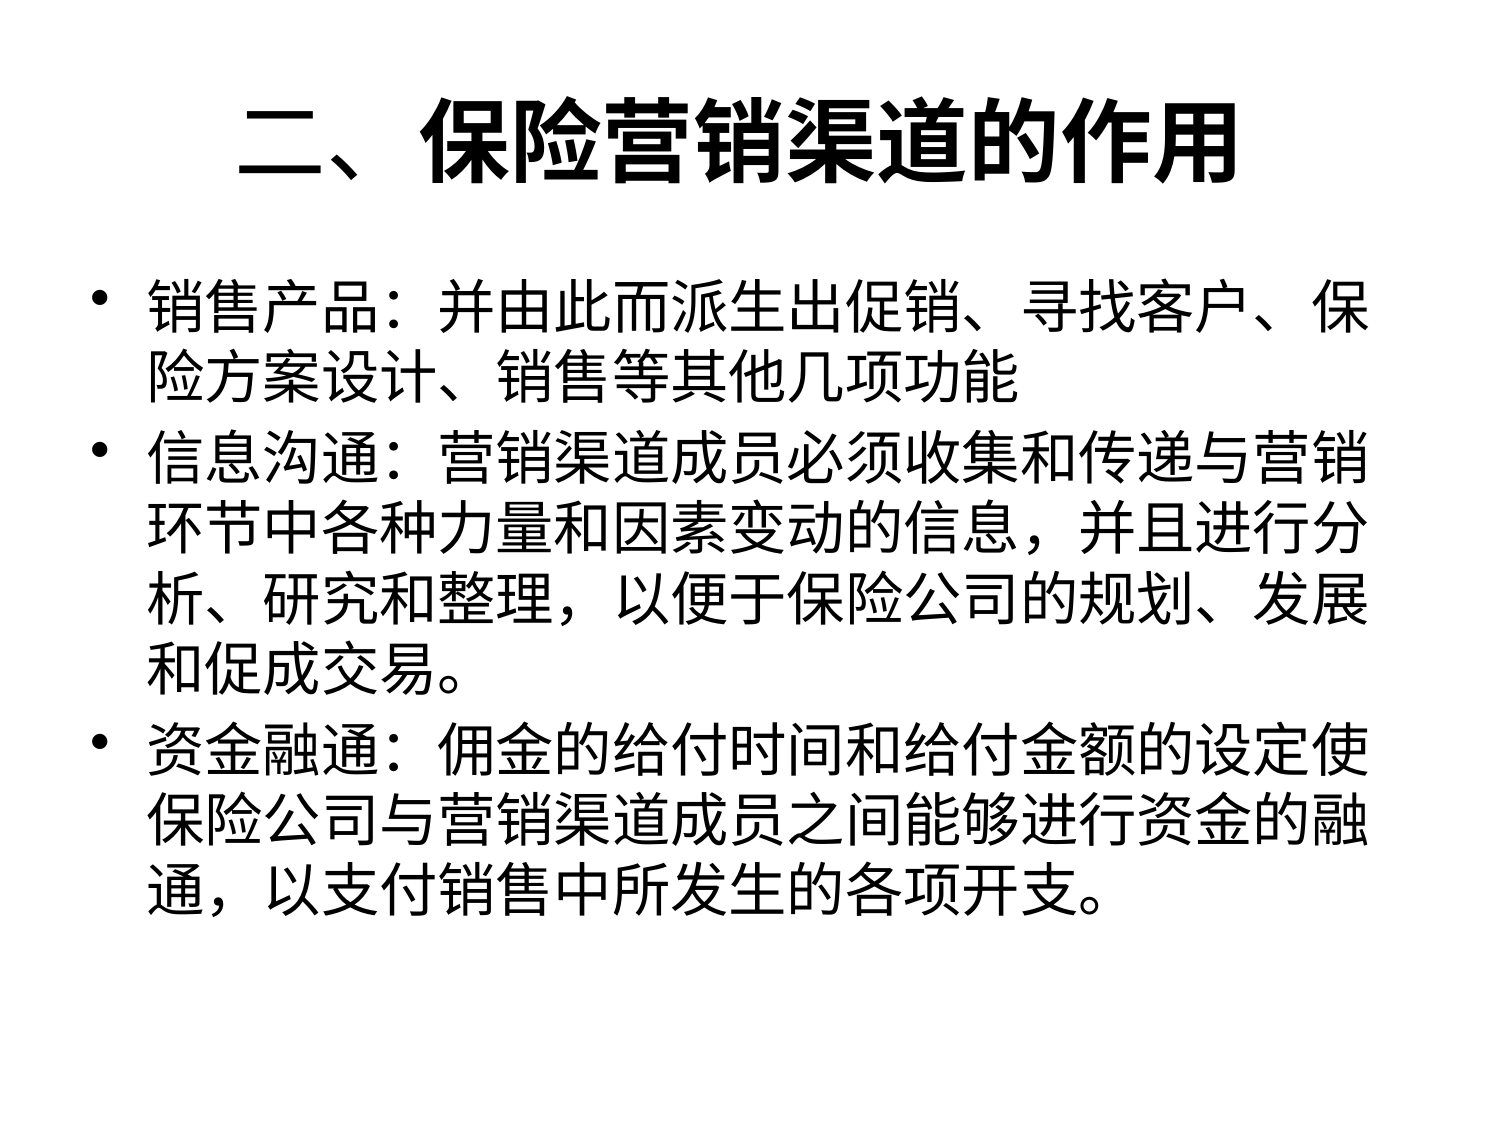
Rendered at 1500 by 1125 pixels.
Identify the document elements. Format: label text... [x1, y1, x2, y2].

list 销售产品：并由此而派生出促销、寻找客户、保险方案设计、销售等其他几项功能 信息沟通：营销渠道成员必须收集和传递与营销环节中各种力量和因素变动的信息，并且进行分析、研究和整理，以便于保险公司的规划、发展和促成交易。 资金融通：佣金的给付时间和给付金额的设定使保险公司与营销渠道成员之间能够进行资金的融通，以支付销售中所发生的各项开支。 [75, 262, 1425, 1005]
title 二、保险营销渠道的作用 [75, 45, 1425, 233]
